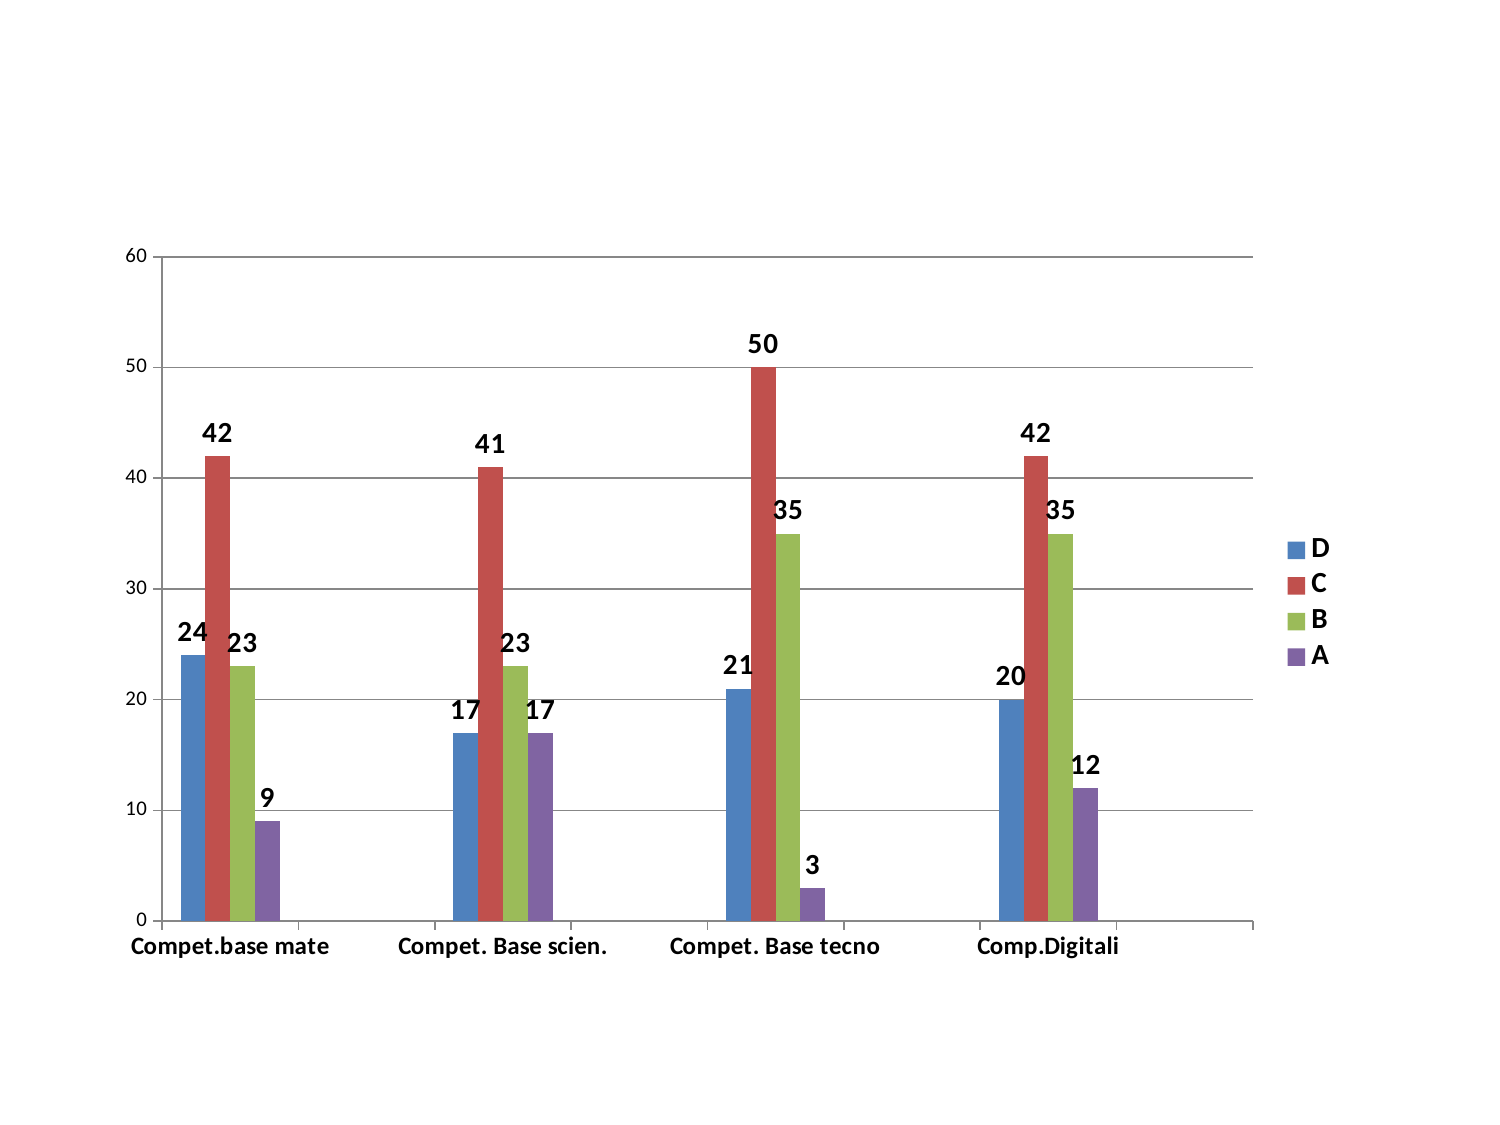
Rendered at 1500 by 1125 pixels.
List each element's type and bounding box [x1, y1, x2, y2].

chart [100, 231, 1353, 977]
